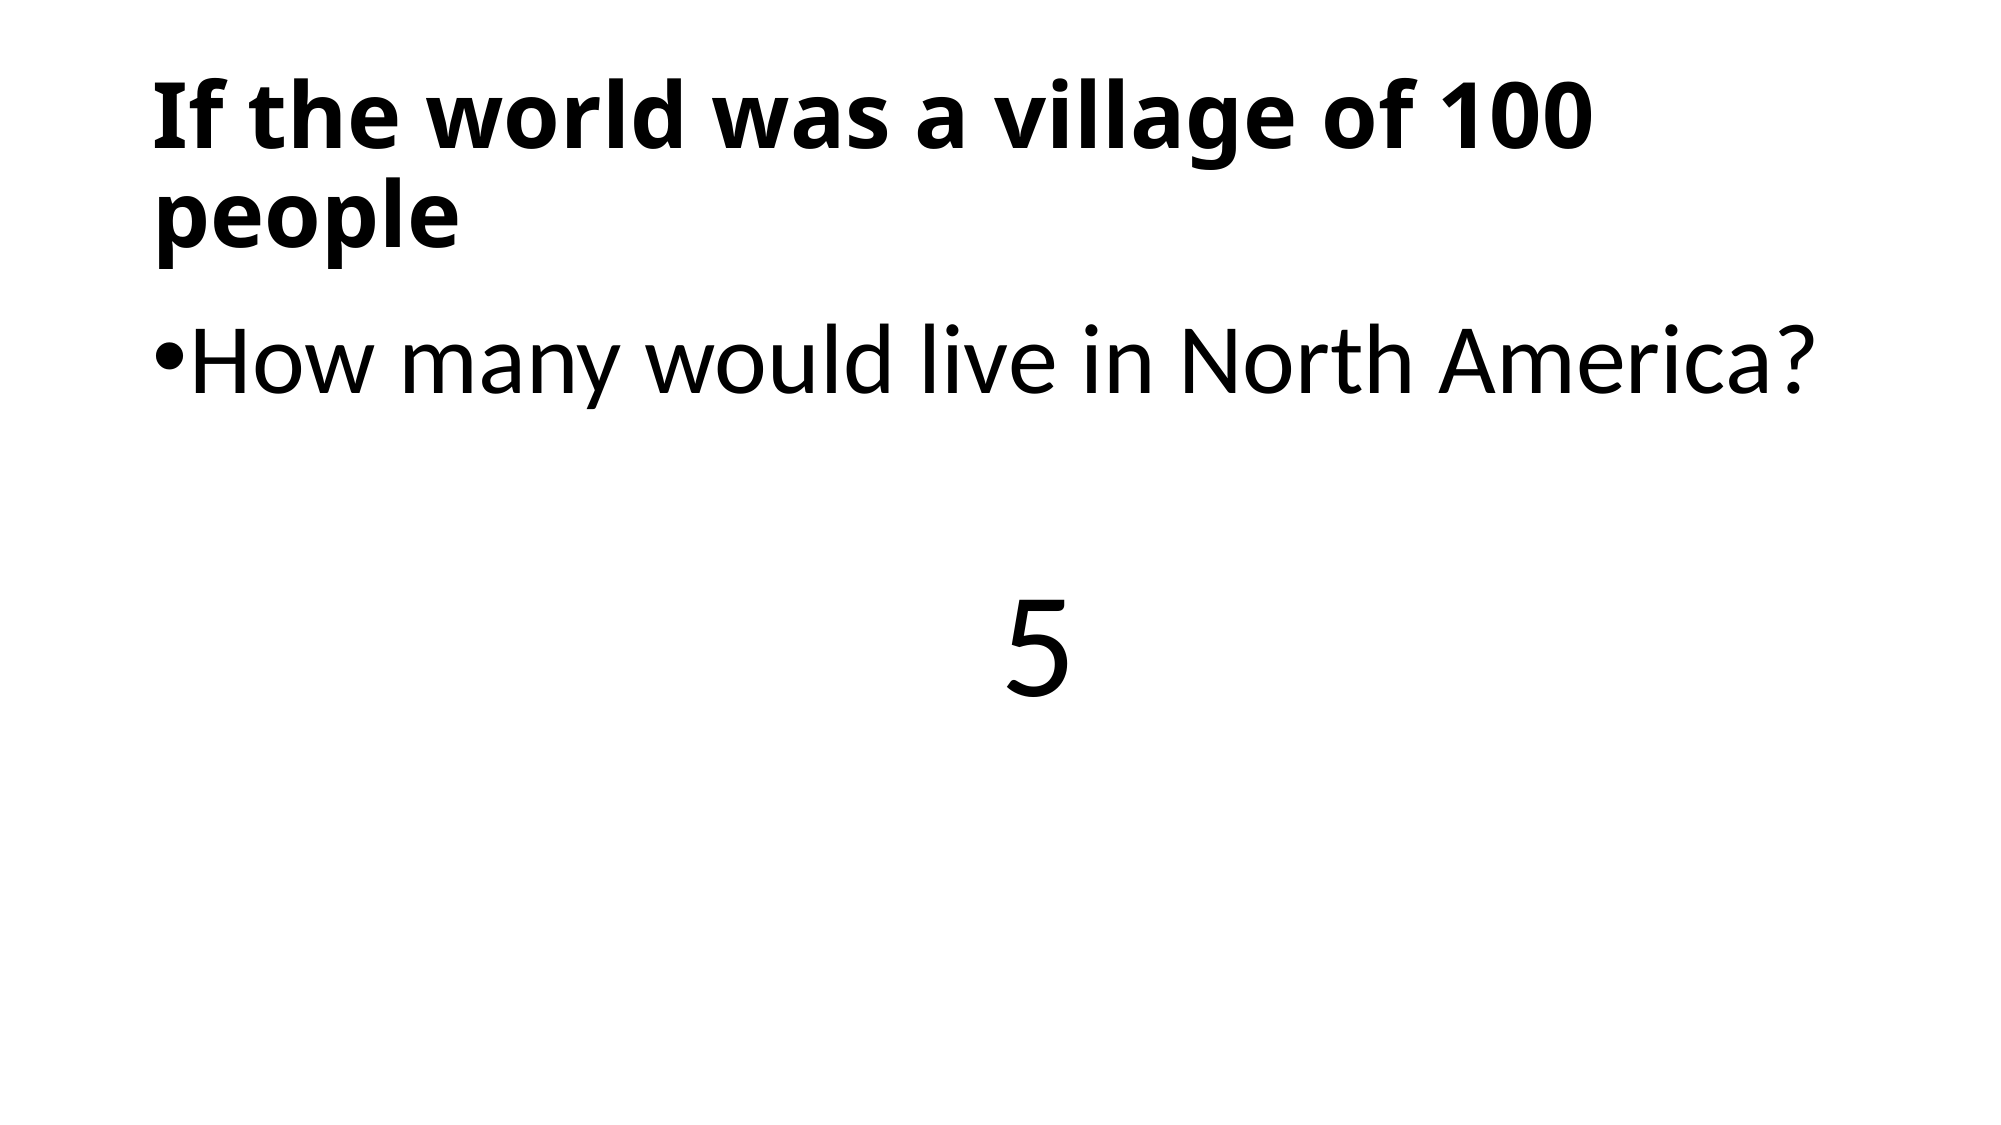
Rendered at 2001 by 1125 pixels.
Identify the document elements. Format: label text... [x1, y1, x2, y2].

text_box 5 [726, 538, 1350, 734]
list How many would live in North America? [137, 299, 1863, 1014]
title If the world was a village of 100 people [137, 59, 1863, 278]
